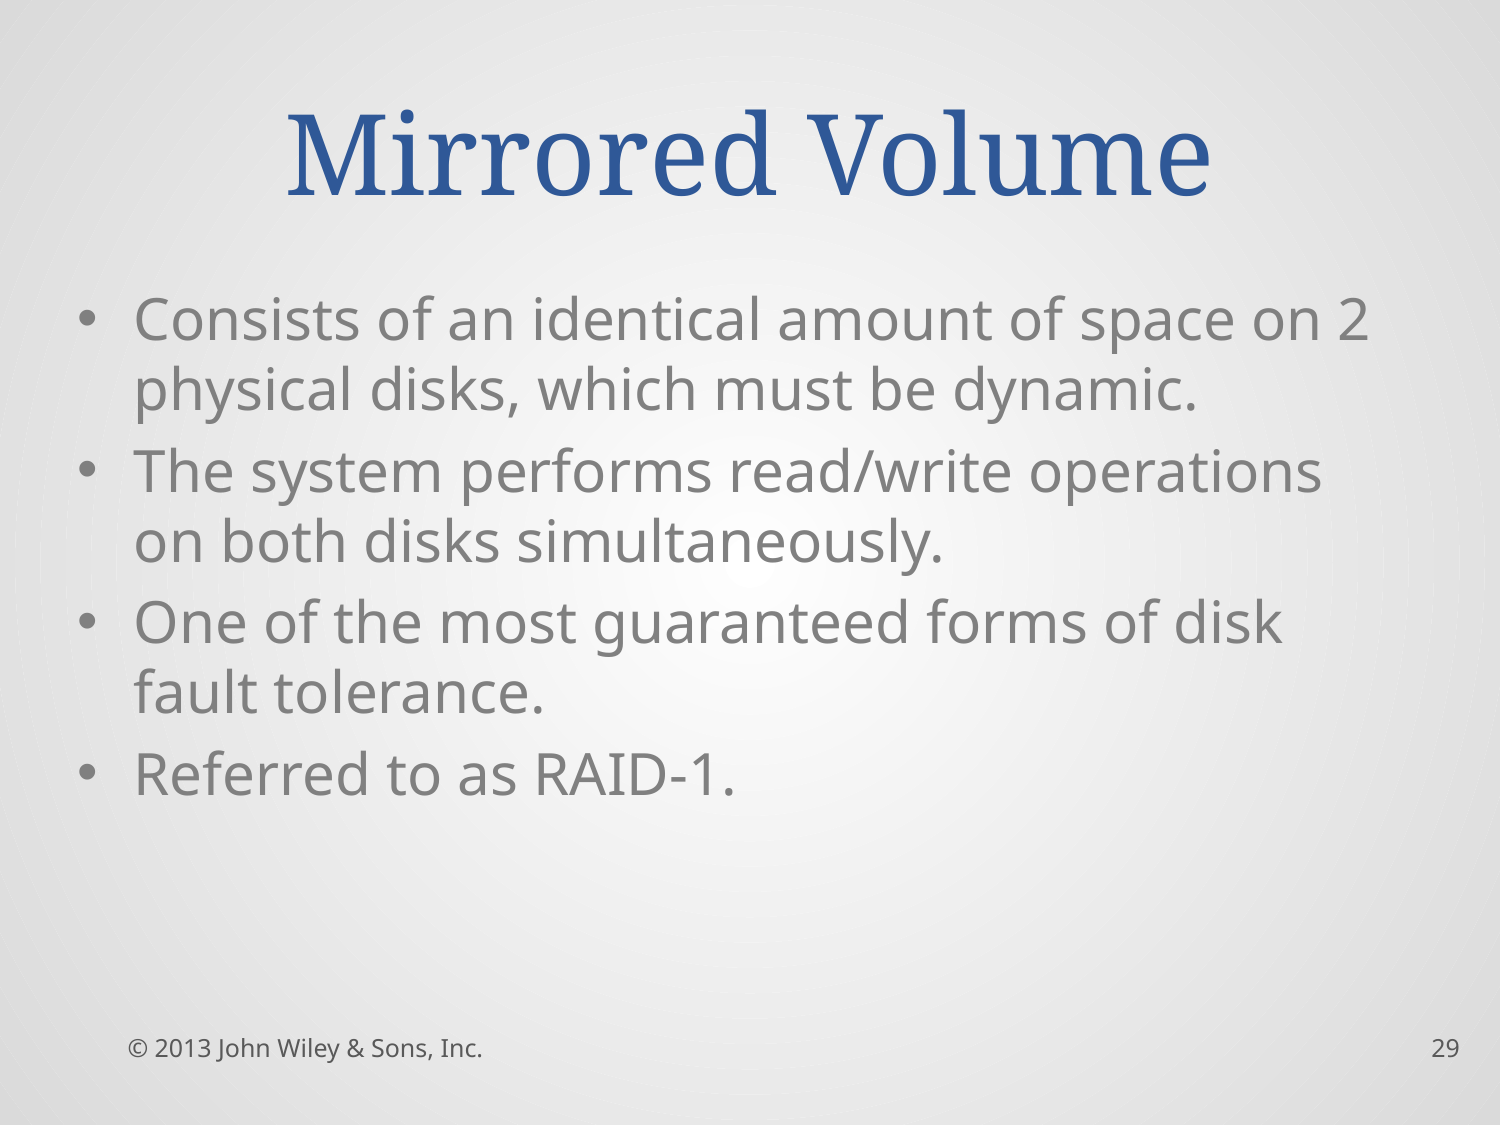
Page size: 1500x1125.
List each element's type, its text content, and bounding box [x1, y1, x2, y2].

list Consists of an identical amount of space on 2 physical disks, which must be dynamic. The system performs read/write operations on both disks simultaneously. One of the most guaranteed forms of disk fault tolerance. Referred to as RAID-1. [62, 275, 1425, 1025]
slide_number 29 [937, 1025, 1475, 1100]
footer © 2013 John Wiley & Sons, Inc. [112, 1025, 563, 1100]
title Mirrored Volume [87, 37, 1413, 225]
